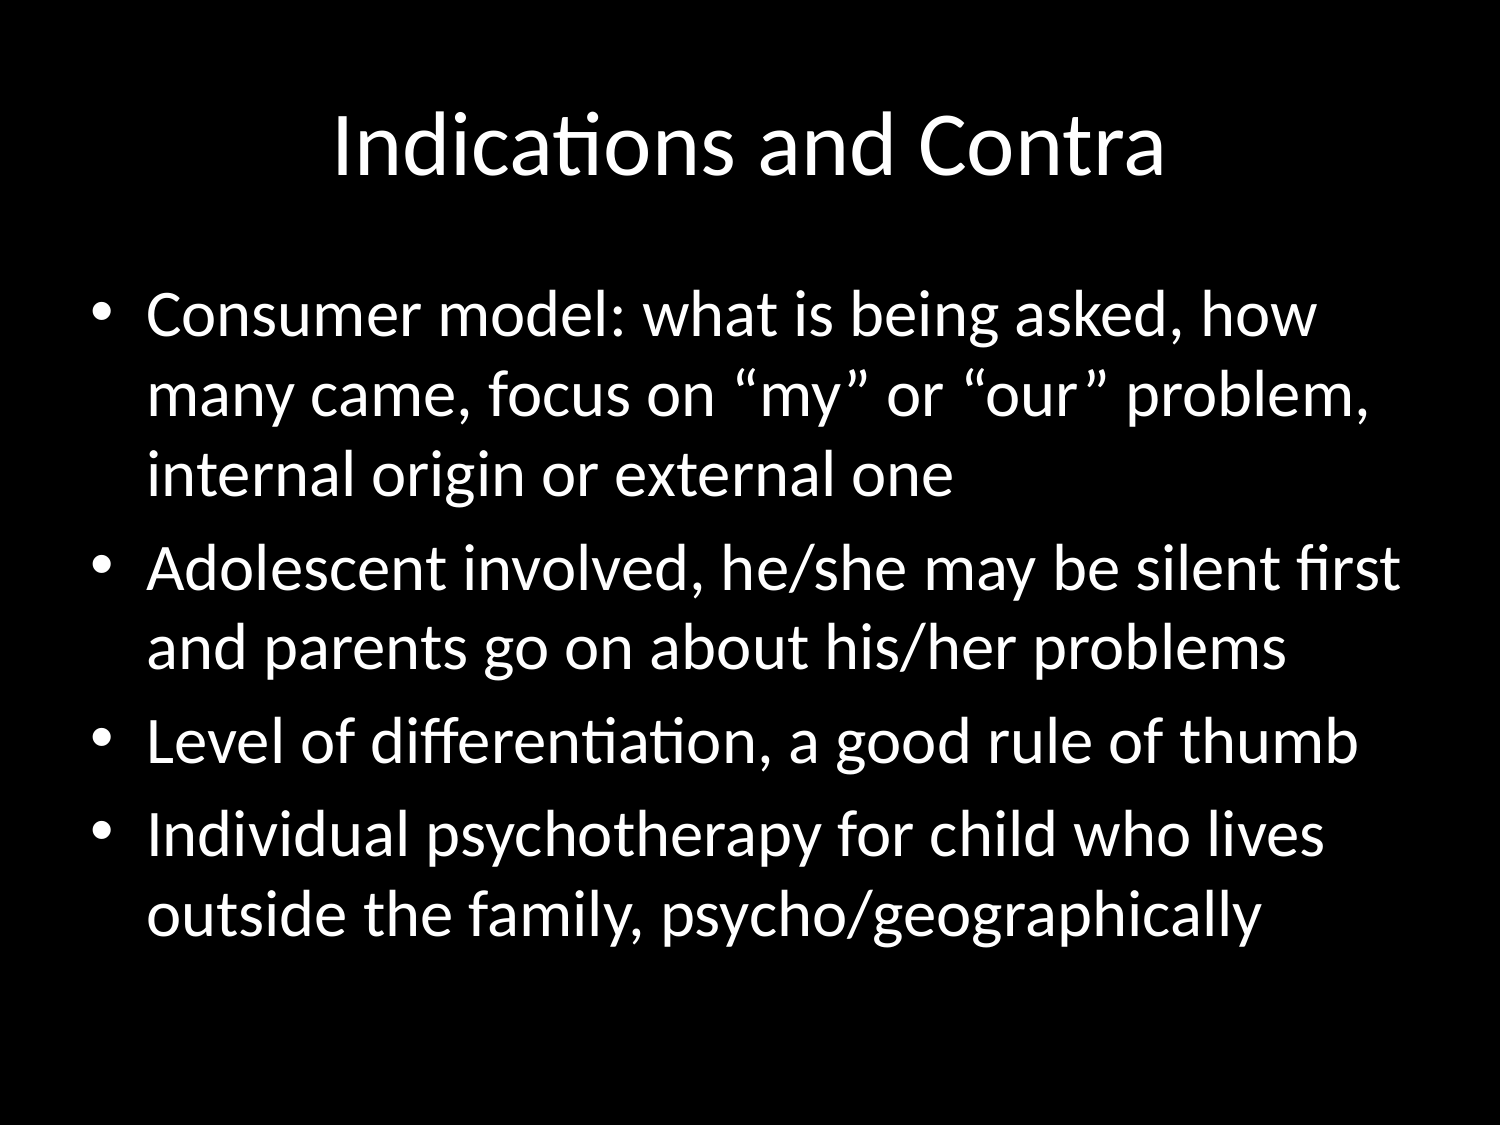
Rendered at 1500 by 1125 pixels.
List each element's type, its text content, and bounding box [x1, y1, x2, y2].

list Consumer model: what is being asked, how many came, focus on “my” or “our” problem, internal origin or external one Adolescent involved, he/she may be silent first and parents go on about his/her problems Level of differentiation, a good rule of thumb Individual psychotherapy for child who lives outside the family, psycho/geographically [75, 262, 1425, 1005]
title Indications and Contra [75, 45, 1425, 233]
